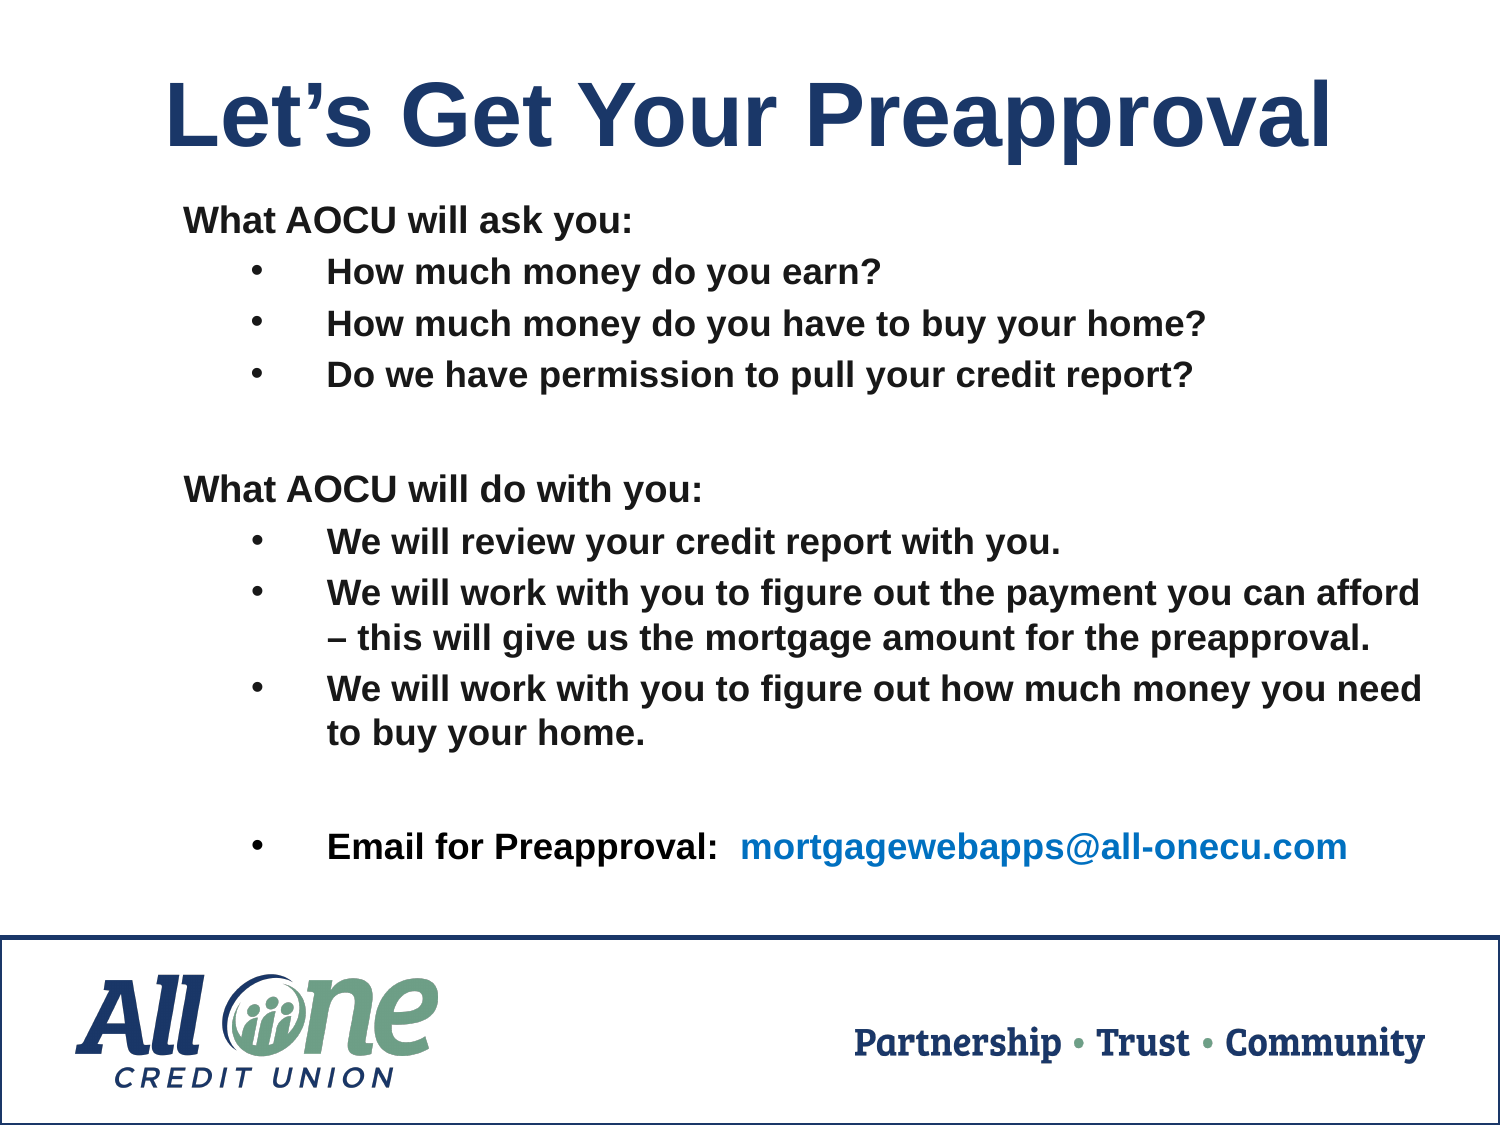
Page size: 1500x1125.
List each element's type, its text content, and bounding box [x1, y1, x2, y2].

title Let’s Get Your Preapproval [75, 45, 1425, 175]
picture [75, 974, 438, 1088]
list What AOCU will ask you: How much money do you earn? How much money do you have to buy your home? Do we have permission to pull your credit report? What AOCU will do with you: We will review your credit report with you. We will work with you to figure out the payment you can afford – this will give us the mortgage amount for the preapproval. We will work with you to figure out how much money you need to buy your home. Email for Preapproval: mortgagewebapps@all-onecu.com [50, 187, 1450, 913]
picture [855, 1026, 1425, 1064]
